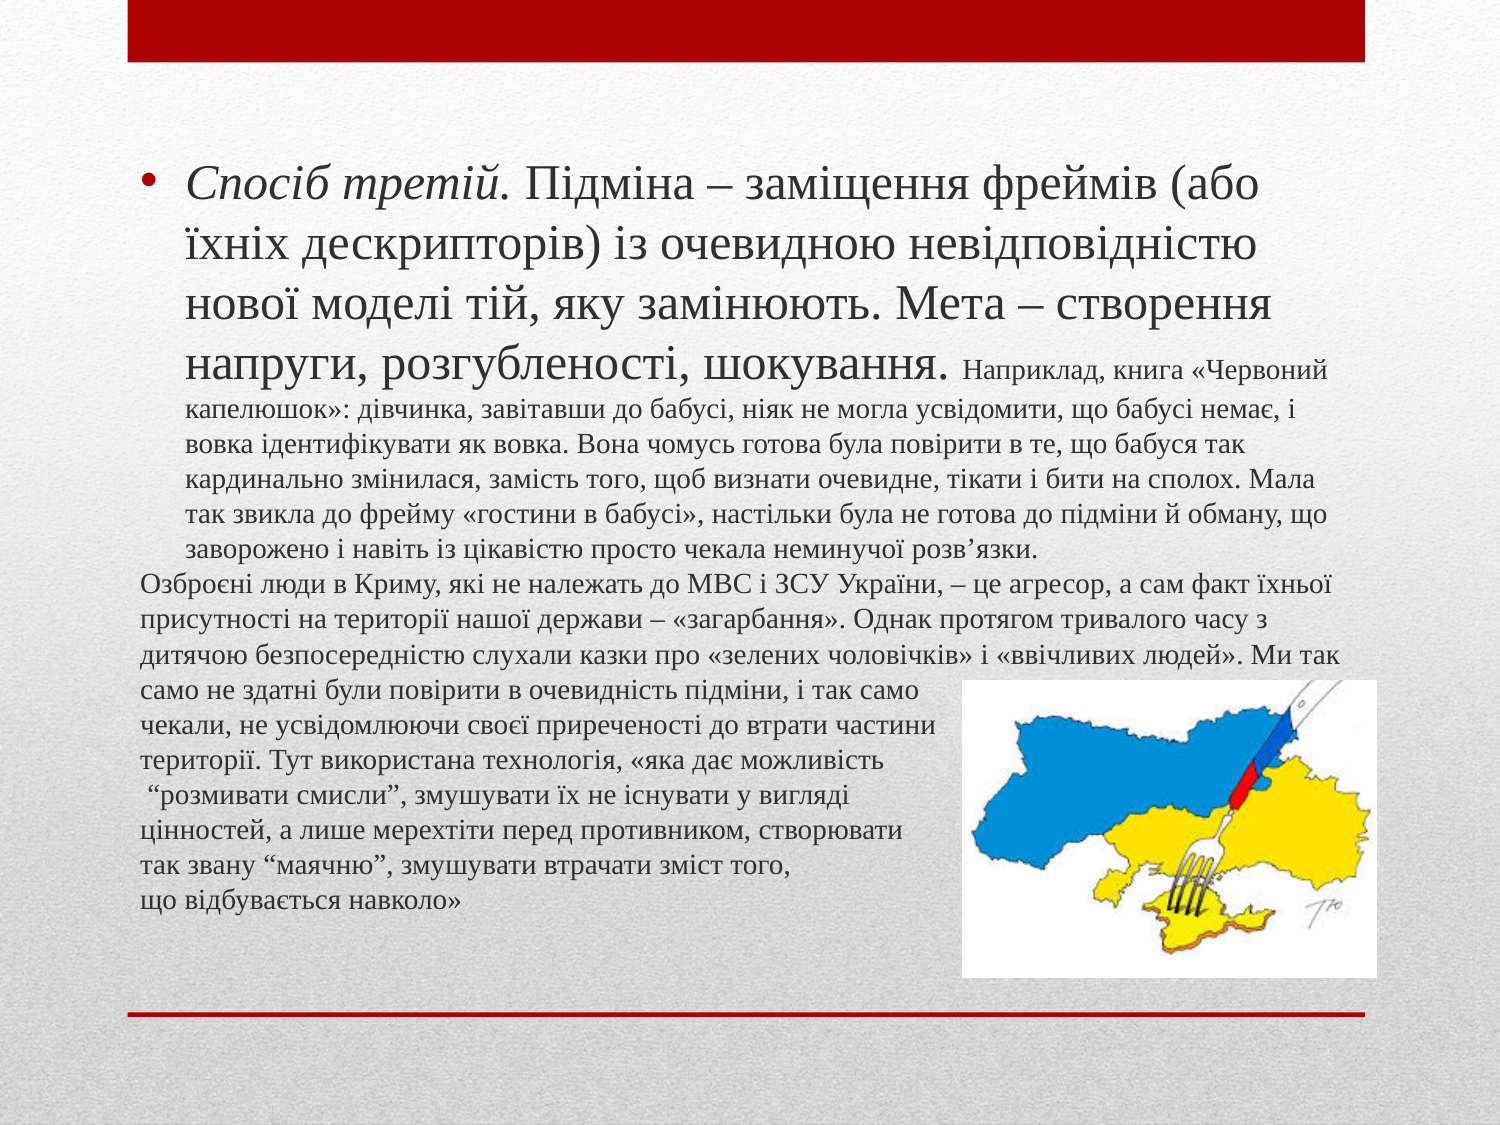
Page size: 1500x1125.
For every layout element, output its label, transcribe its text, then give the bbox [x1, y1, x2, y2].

list Спосіб третій. Підміна – заміщення фреймів (або їхніх дескрипторів) із очевидною невідповідністю нової моделі тій, яку замінюють. Мета – створення напруги, розгубленості, шокування. Наприклад, книга «Червоний капелюшок»: дівчинка, завітавши до бабусі, ніяк не могла усвідомити, що бабусі немає, і вовка ідентифікувати як вовка. Вона чомусь готова була повірити в те, що бабуся так кардинально змінилася, замість того, щоб визнати очевидне, тікати і бити на сполох. Мала так звикла до фрейму «гостини в бабусі», настільки була не готова до підміни й обману, що заворожено і навіть із цікавістю просто чекала неминучої розв’язки. Озброєні люди в Криму, які не належать до МВС і ЗСУ України, – це агресор, а сам факт їхньої присутності на території нашої держави – «загарбання». Однак протягом тривалого часу з дитячою безпосередністю слухали казки про «зелених чоловічків» і «ввічливих людей». Ми так само не здатні були повірити в очевидність підміни, і так само чекали, не усвідомлюючи своєї приреченості до втрати частини території. Тут використана технологія, «яка дає можливість “розмивати смисли”, змушувати їх не існувати у вигляді цінностей, а лише мерехтіти перед противником, створювати так звану “маячню”, змушувати втрачати зміст того, що відбувається навколо» [125, 112, 1363, 953]
picture [961, 679, 1378, 979]
